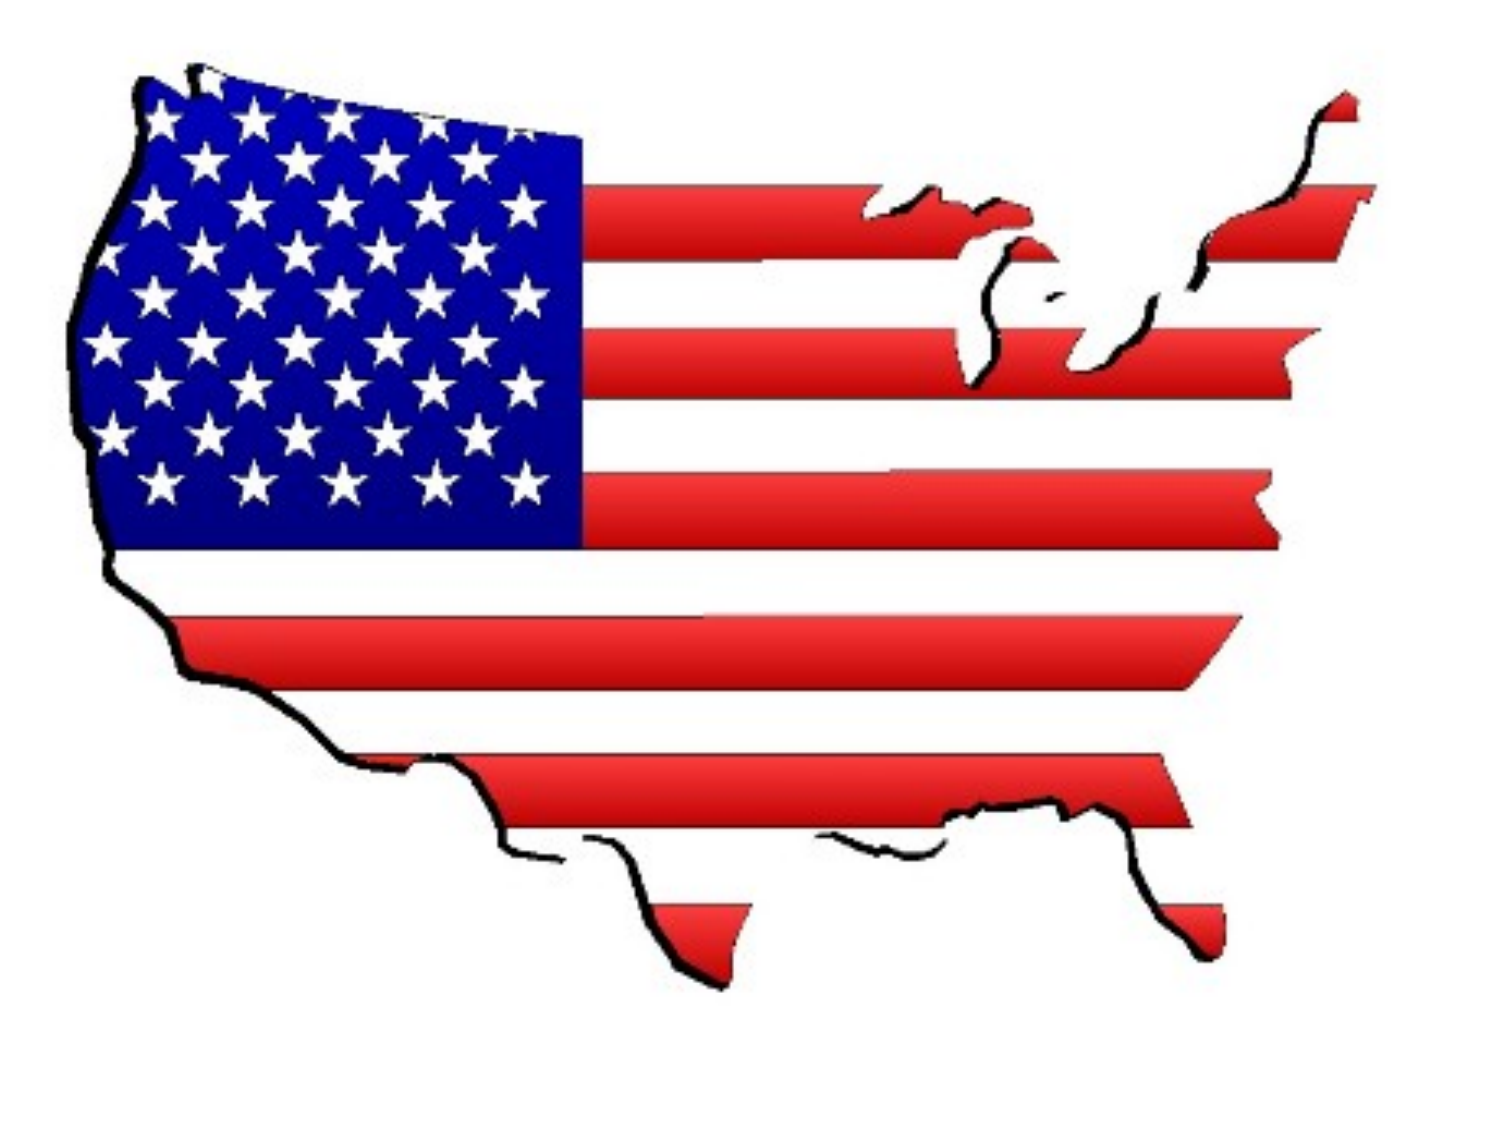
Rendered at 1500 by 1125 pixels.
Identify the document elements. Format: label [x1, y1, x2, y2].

picture [25, 0, 1430, 1055]
